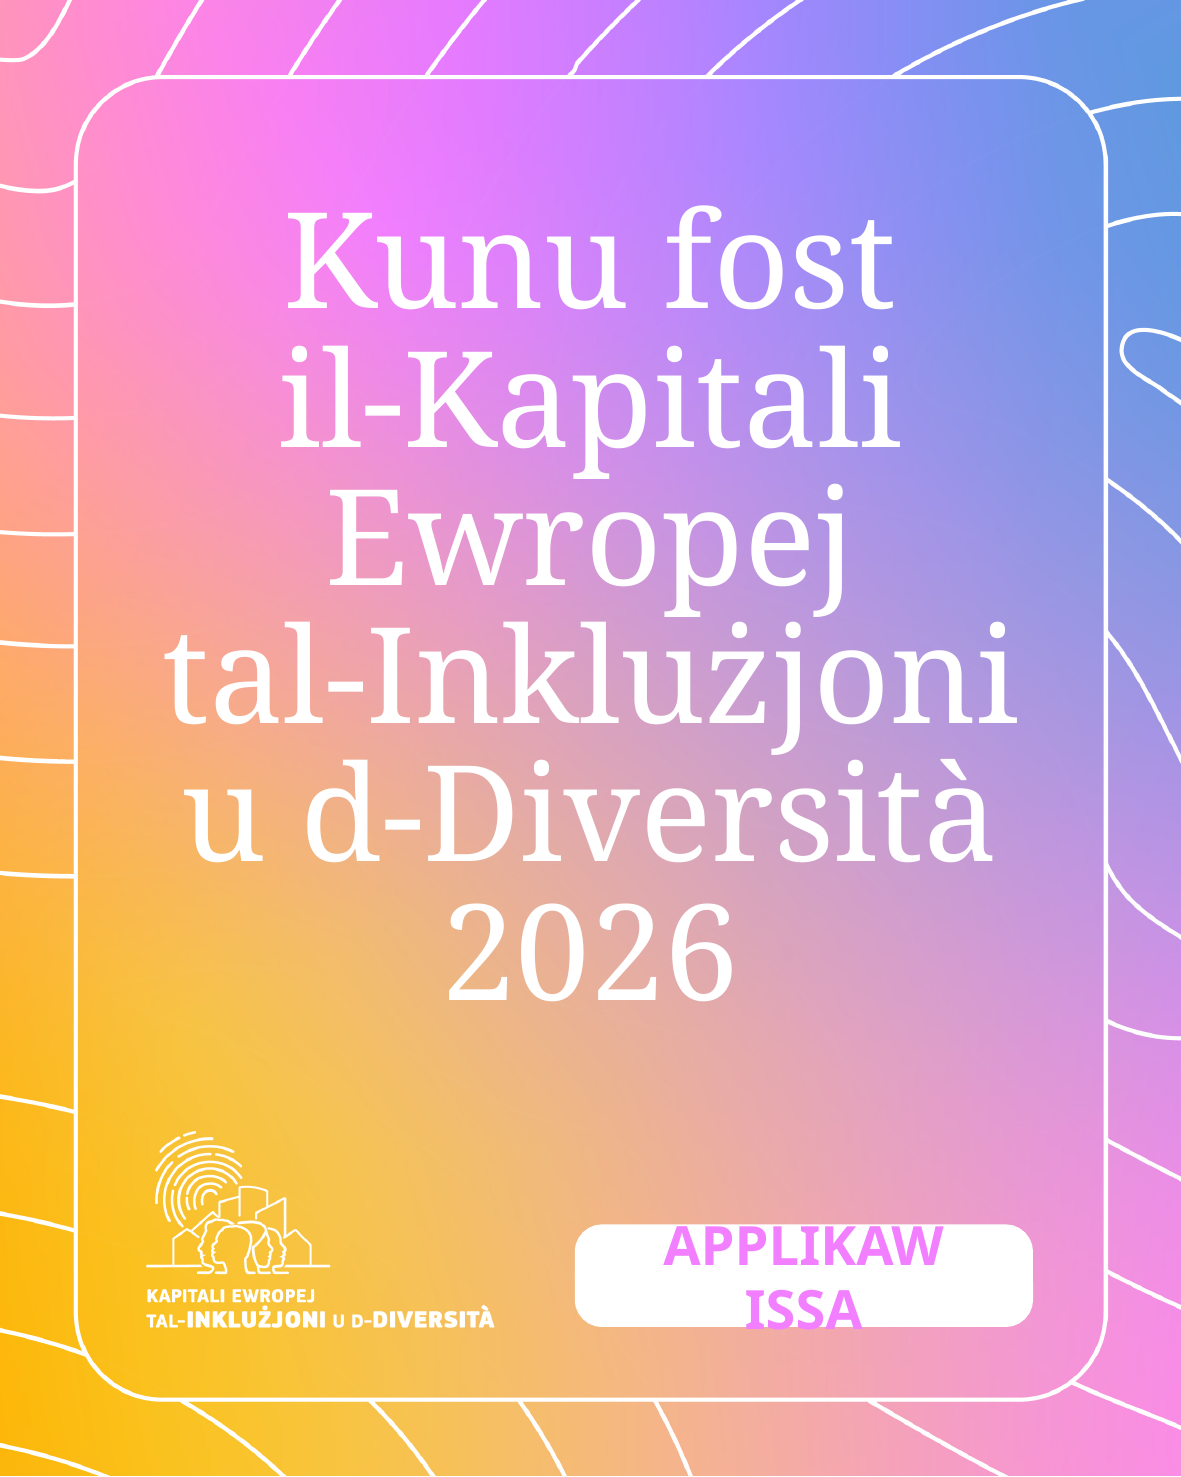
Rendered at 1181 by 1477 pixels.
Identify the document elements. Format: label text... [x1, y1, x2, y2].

text_box APPLIKAW ISSA [588, 1238, 1019, 1313]
title Kunu fost il-Kapitali Ewropej tal-Inklużjoni u d-Diversità 2026 [88, 148, 1093, 1076]
picture [0, 0, 1181, 1476]
